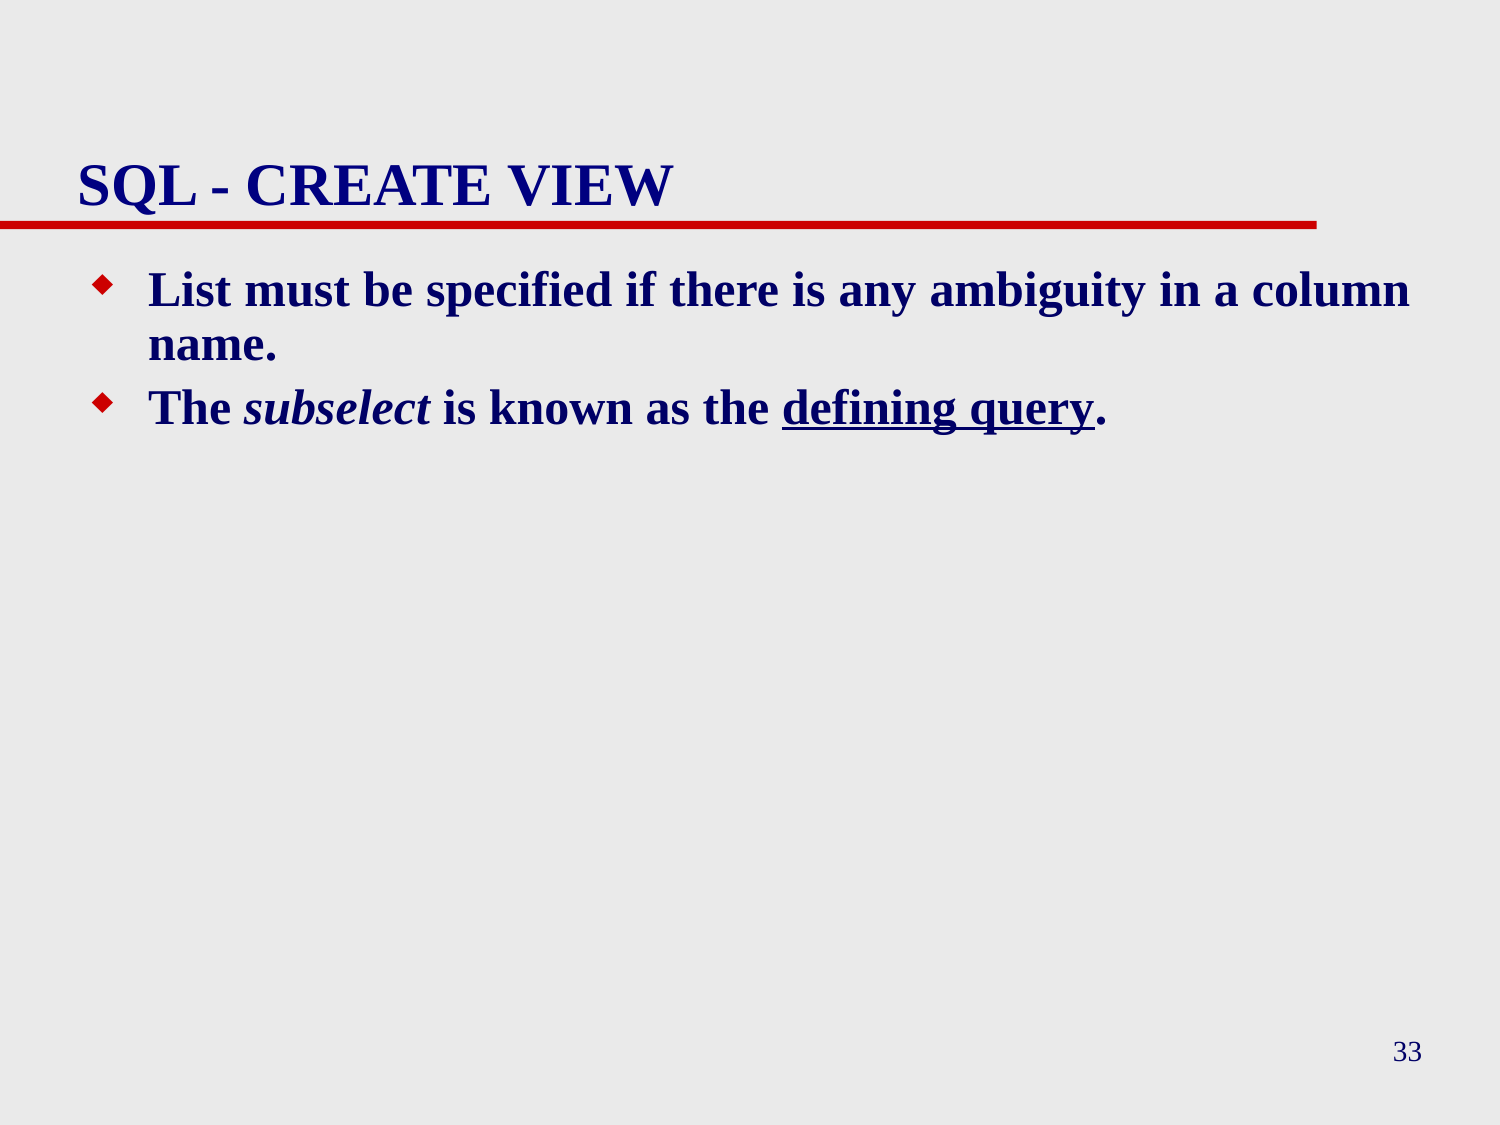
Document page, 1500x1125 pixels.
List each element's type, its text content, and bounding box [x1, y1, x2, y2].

title SQL - CREATE VIEW [62, 43, 1338, 226]
slide_number 33 [1124, 1012, 1438, 1088]
list List must be specified if there is any ambiguity in a column name. The subselect is known as the defining query. [76, 255, 1428, 931]
